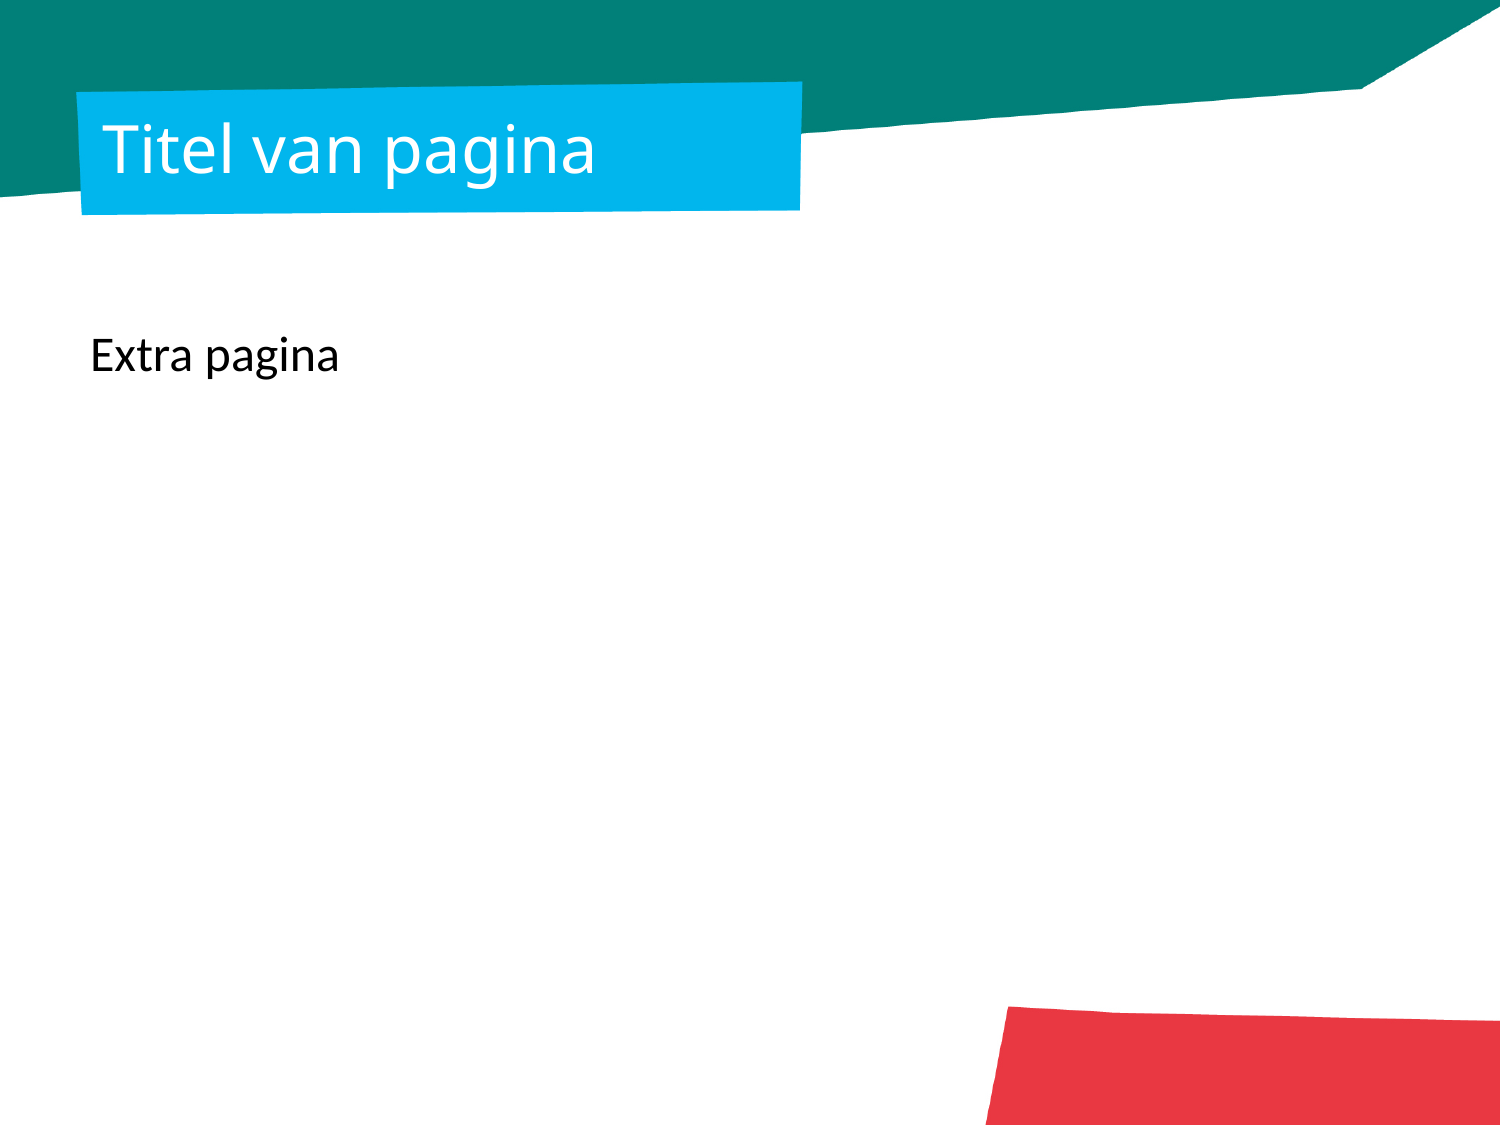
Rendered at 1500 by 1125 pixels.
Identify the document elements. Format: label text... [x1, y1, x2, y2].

text_box Titel van pagina [87, 98, 1438, 201]
picture [0, 0, 1500, 1125]
list Extra pagina [75, 314, 1425, 1015]
